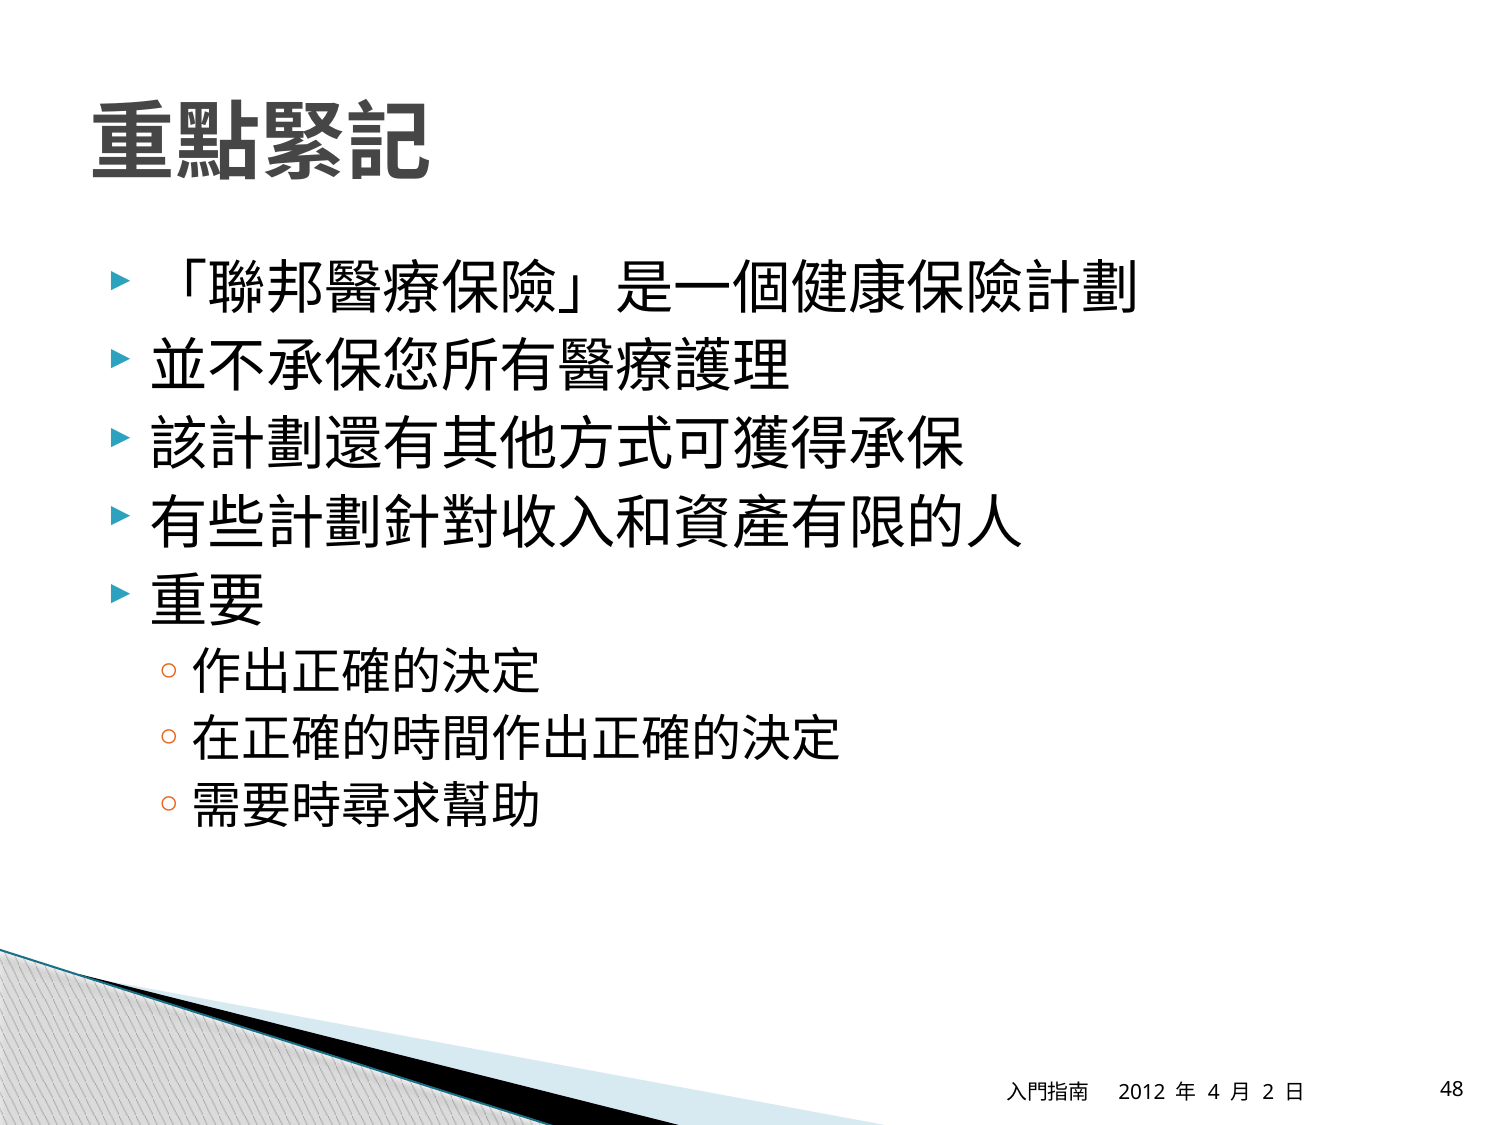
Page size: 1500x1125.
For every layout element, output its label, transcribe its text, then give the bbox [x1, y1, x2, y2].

title 重點緊記 [75, 45, 1425, 233]
list 「聯邦醫療保險」是一個健康保險計劃 並不承保您所有醫療護理 該計劃還有其他方式可獲得承保 有些計劃針對收入和資產有限的人 重要 作出正確的決定 在正確的時間作出正確的決定 需要時尋求幫助 [75, 243, 1425, 986]
footer 入門指南 [718, 1051, 1105, 1112]
slide_number 48 [1418, 1051, 1479, 1112]
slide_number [1105, 1051, 1418, 1112]
